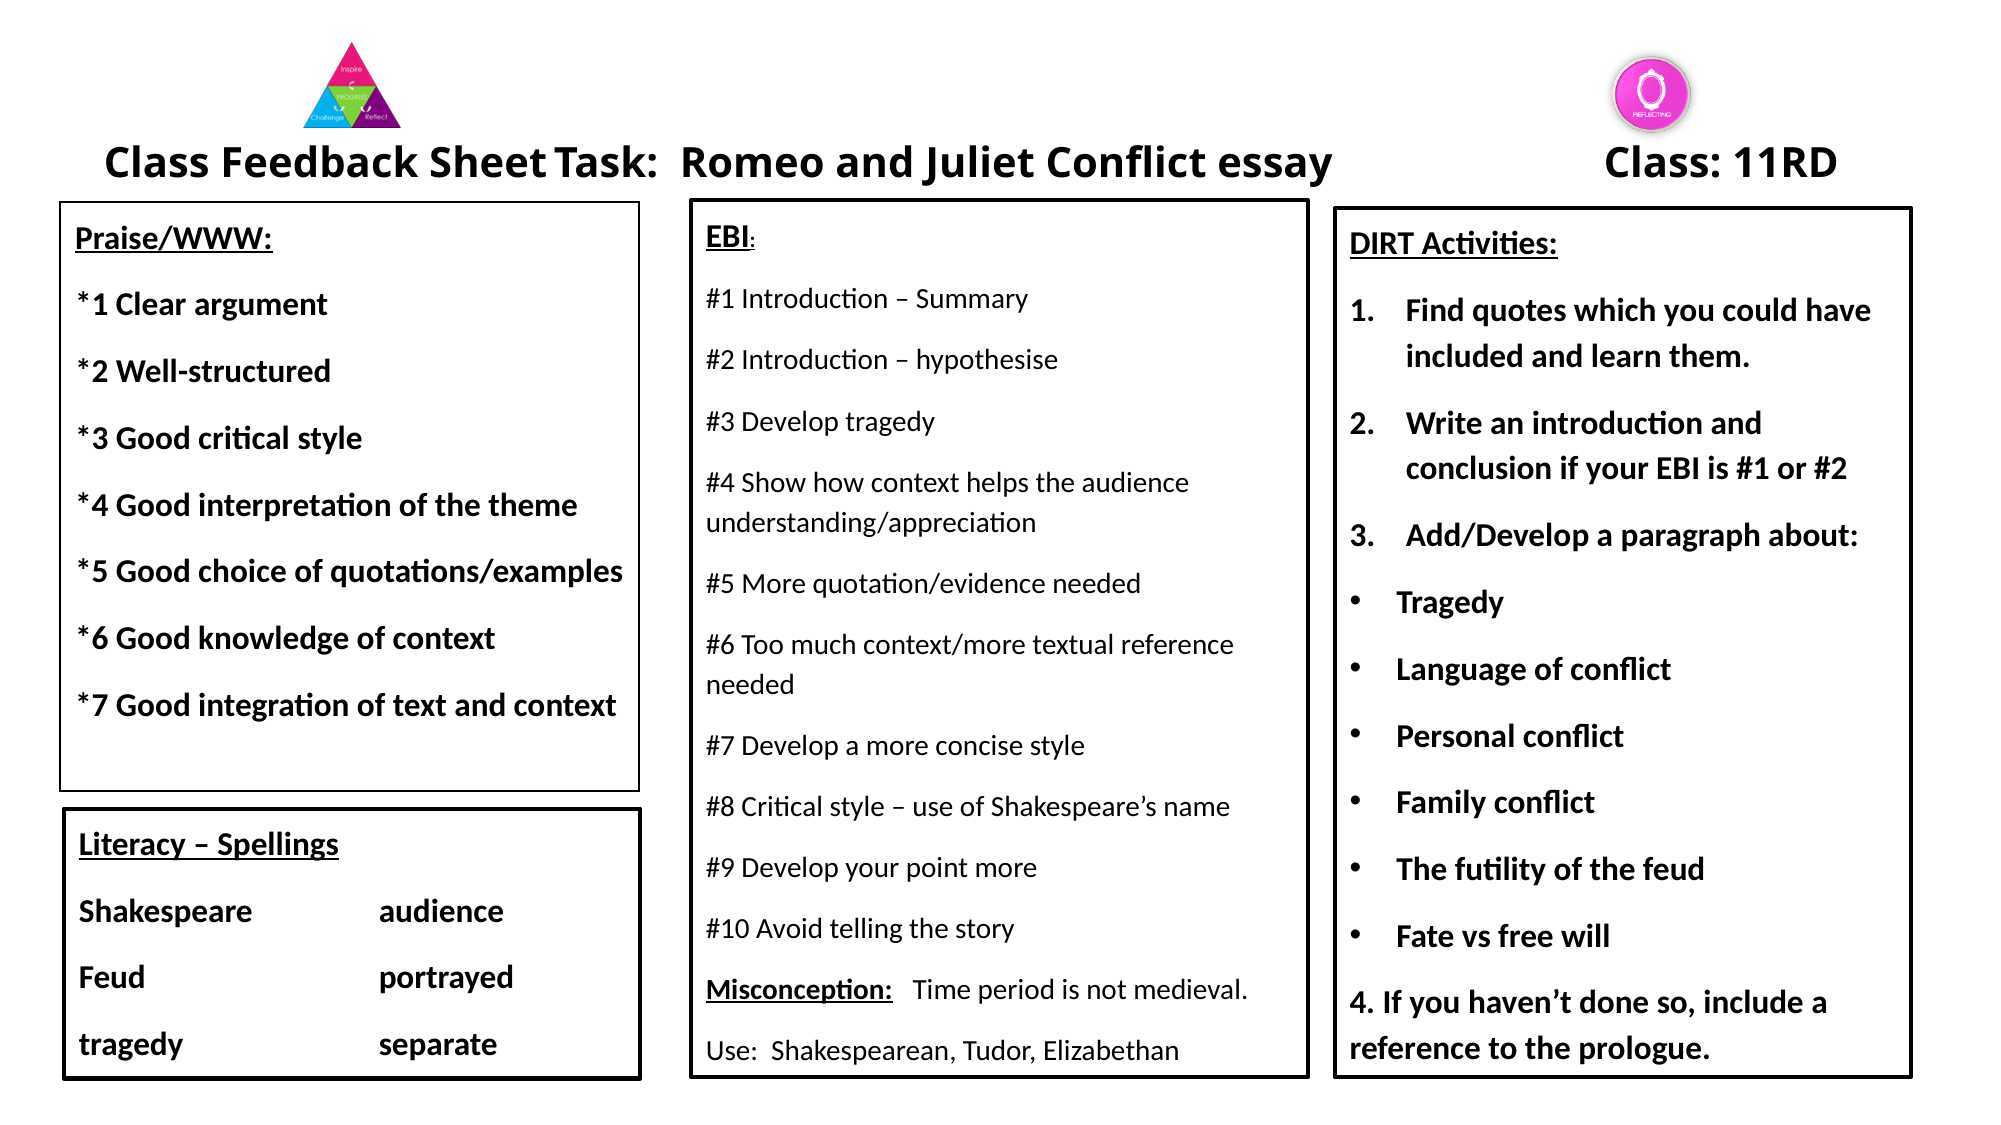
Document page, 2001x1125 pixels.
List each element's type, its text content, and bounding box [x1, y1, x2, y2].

title Class Feedback Sheet Task: Romeo and Juliet Conflict essay Class: 11RD [88, 28, 1957, 194]
text_box Literacy – Spellings Shakespeare audience Feud portrayed tragedy separate [63, 808, 641, 1079]
text_box DIRT Activities: Find quotes which you could have included and learn them. Write an introduction and conclusion if your EBI is #1 or #2 Add/Develop a paragraph about: Tragedy Language of conflict Personal conflict Family conflict The futility of the feud Fate vs free will 4. If you haven’t done so, include a reference to the prologue. [1334, 208, 1911, 1077]
text_box Praise/WWW: *1 Clear argument *2 Well-structured *3 Good critical style *4 Good interpretation of the theme *5 Good choice of quotations/examples *6 Good knowledge of context *7 Good integration of text and context [59, 201, 640, 792]
picture [302, 42, 401, 128]
text_box EBI: #1 Introduction – Summary #2 Introduction – hypothesise #3 Develop tragedy #4 Show how context helps the audience understanding/appreciation #5 More quotation/evidence needed #6 Too much context/more textual reference needed #7 Develop a more concise style #8 Critical style – use of Shakespeare’s name #9 Develop your point more #10 Avoid telling the story Misconception: Time period is not medieval. Use: Shakespearean, Tudor, Elizabethan [690, 200, 1309, 1077]
picture [1598, 42, 1705, 146]
